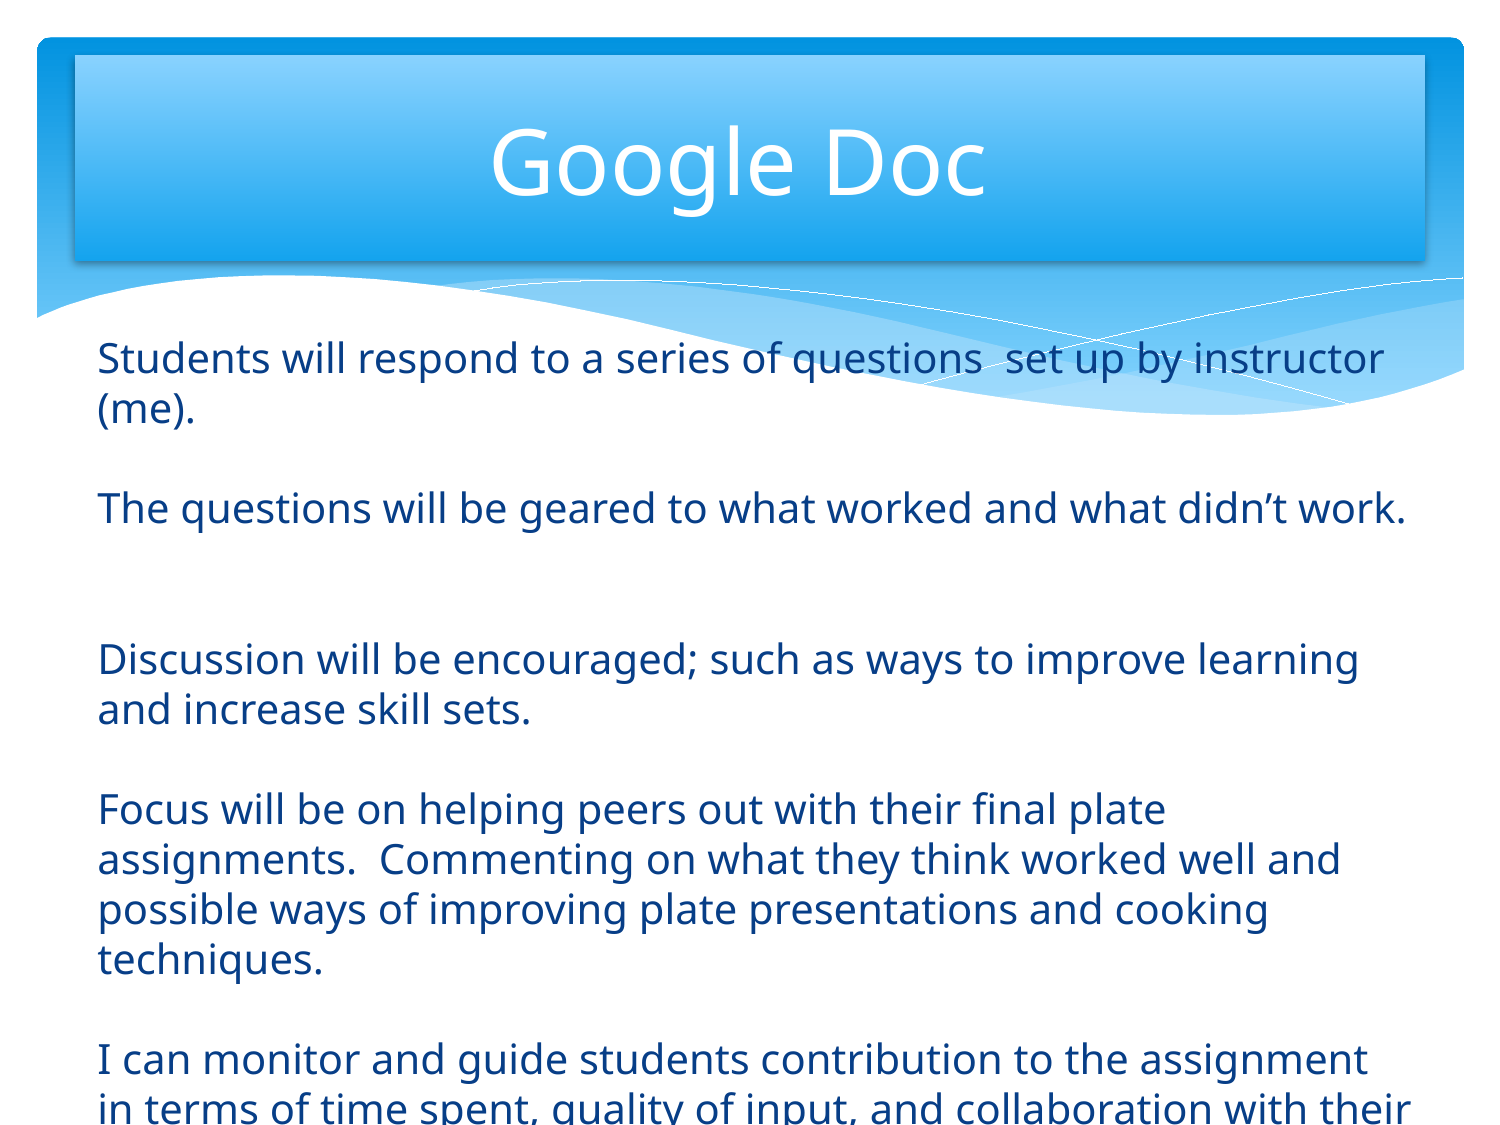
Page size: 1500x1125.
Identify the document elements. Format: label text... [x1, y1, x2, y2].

text_box Students will respond to a series of questions set up by instructor (me). The questions will be geared to what worked and what didn’t work. Discussion will be encouraged; such as ways to improve learning and increase skill sets. Focus will be on helping peers out with their final plate assignments. Commenting on what they think worked well and possible ways of improving plate presentations and cooking techniques. I can monitor and guide students contribution to the assignment in terms of time spent, quality of input, and collaboration with their partners. https://docs.google.com/?authuser=0#home [82, 324, 1433, 1125]
title Google Doc [75, 55, 1425, 261]
